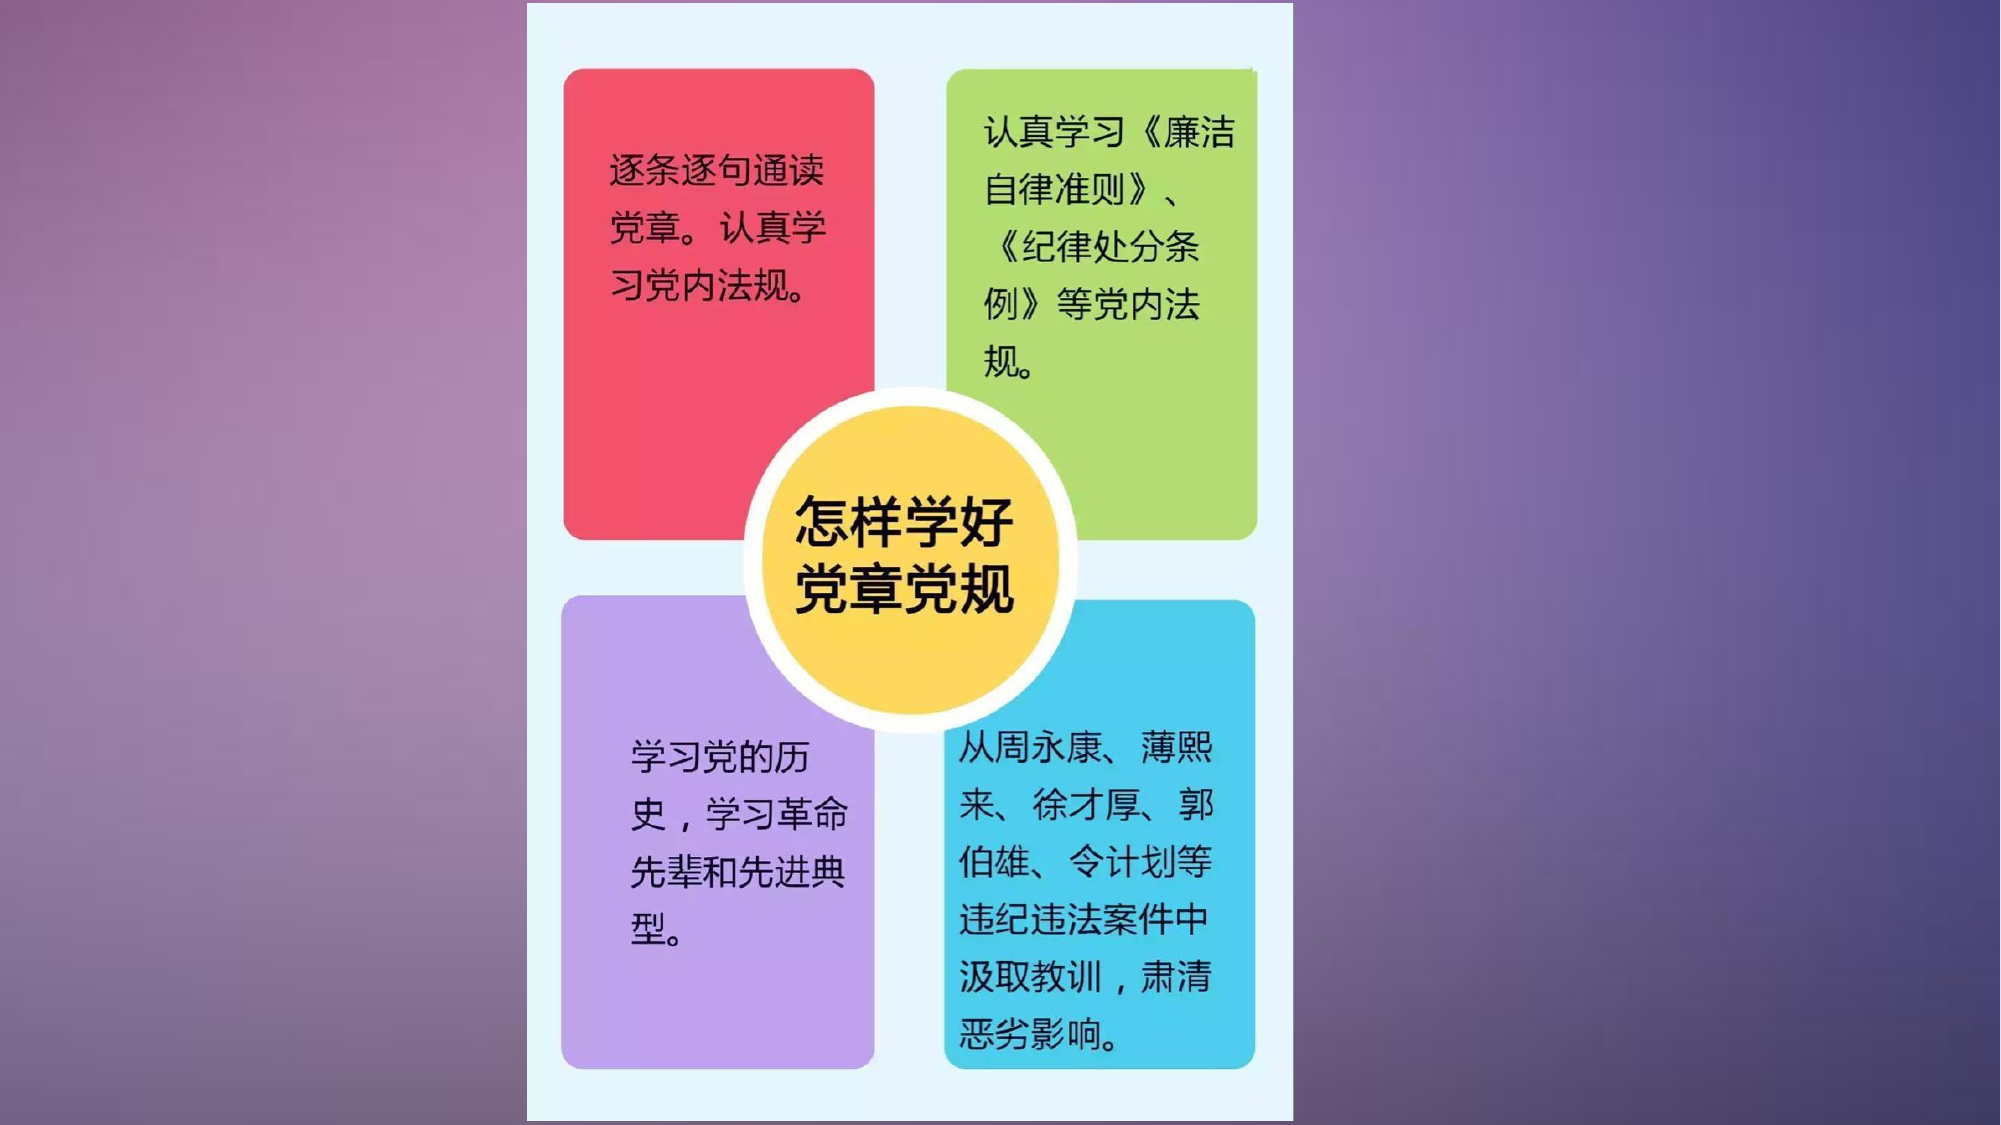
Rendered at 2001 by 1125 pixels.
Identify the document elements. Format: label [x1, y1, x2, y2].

list [527, 3, 1294, 1121]
picture [0, 0, 2001, 1125]
